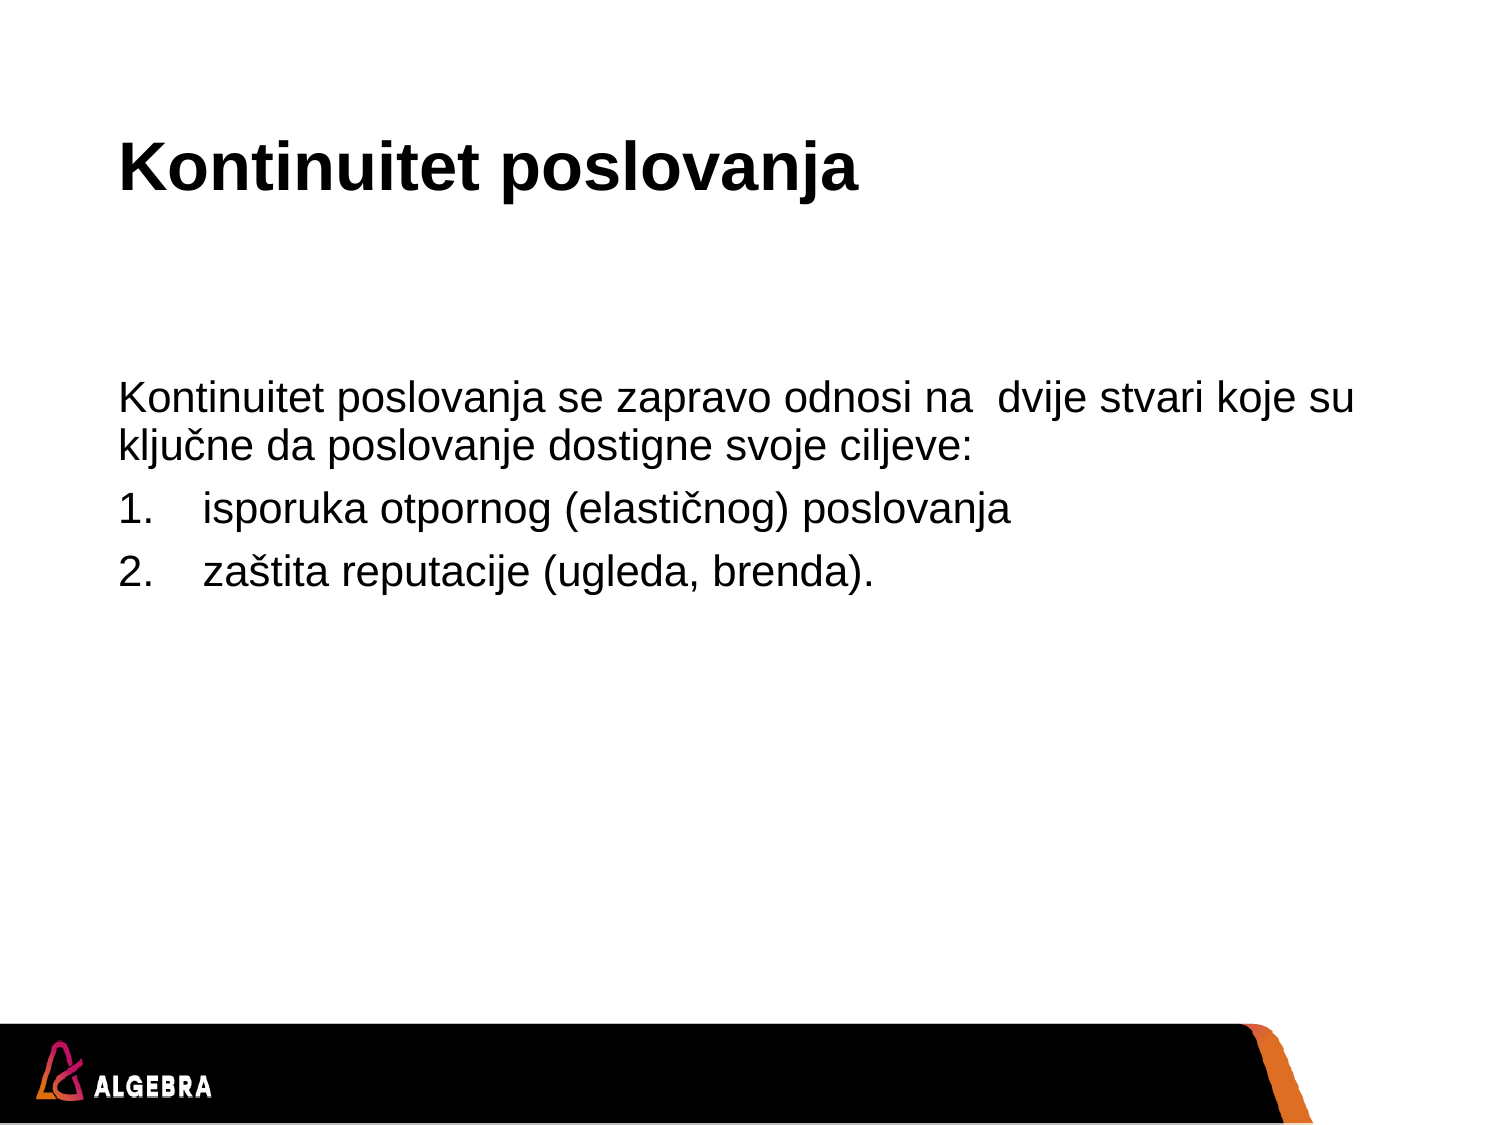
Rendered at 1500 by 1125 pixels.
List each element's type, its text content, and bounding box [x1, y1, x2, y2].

title Kontinuitet poslovanja [103, 59, 1397, 278]
picture [0, 1023, 1468, 1125]
list Kontinuitet poslovanja se zapravo odnosi na dvije stvari koje su ključne da poslovanje dostigne svoje ciljeve: isporuka otpornog (elastičnog) poslovanja zaštita reputacije (ugleda, brenda). [103, 299, 1397, 1014]
